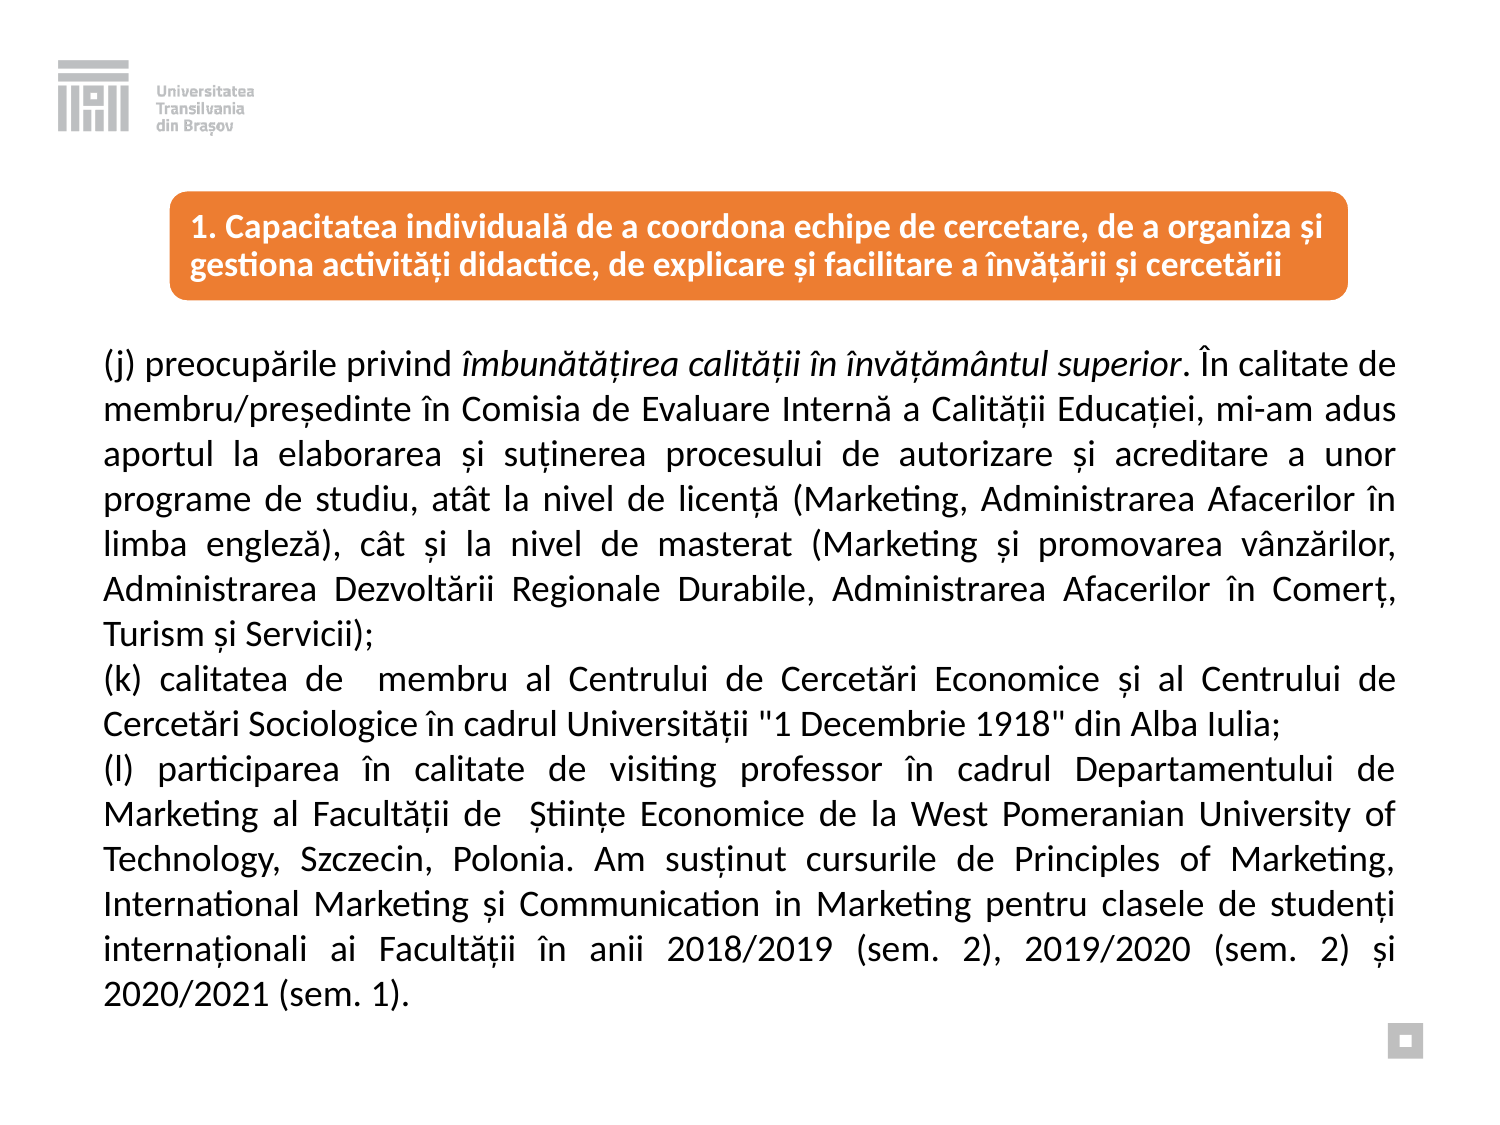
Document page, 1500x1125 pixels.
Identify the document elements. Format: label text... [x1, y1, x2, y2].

text_box (j) preocupările privind îmbunătăţirea calităţii în învăţământul superior. În calitate de membru/preşedinte în Comisia de Evaluare Internă a Calităţii Educaţiei, mi-am adus aportul la elaborarea şi suţinerea procesului de autorizare şi acreditare a unor programe de studiu, atât la nivel de licenţă (Marketing, Administrarea Afacerilor în limba engleză), cât şi la nivel de masterat (Marketing şi promovarea vânzărilor, Administrarea Dezvoltării Regionale Durabile, Administrarea Afacerilor în Comerţ, Turism şi Servicii); (k) calitatea de membru al Centrului de Cercetări Economice şi al Centrului de Cercetări Sociologice în cadrul Universităţii "1 Decembrie 1918" din Alba Iulia; (l) participarea în calitate de visiting professor în cadrul Departamentului de Marketing al Facultății de Științe Economice de la West Pomeranian University of Technology, Szczecin, Polonia. Am susținut cursurile de Principles of Marketing, International Marketing și Communication in Marketing pentru clasele de studenți internaționali ai Facultății în anii 2018/2019 (sem. 2), 2019/2020 (sem. 2) și 2020/2021 (sem. 1). [88, 331, 1412, 1022]
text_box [1387, 1023, 1424, 1059]
picture [58, 60, 254, 136]
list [168, 190, 1350, 332]
